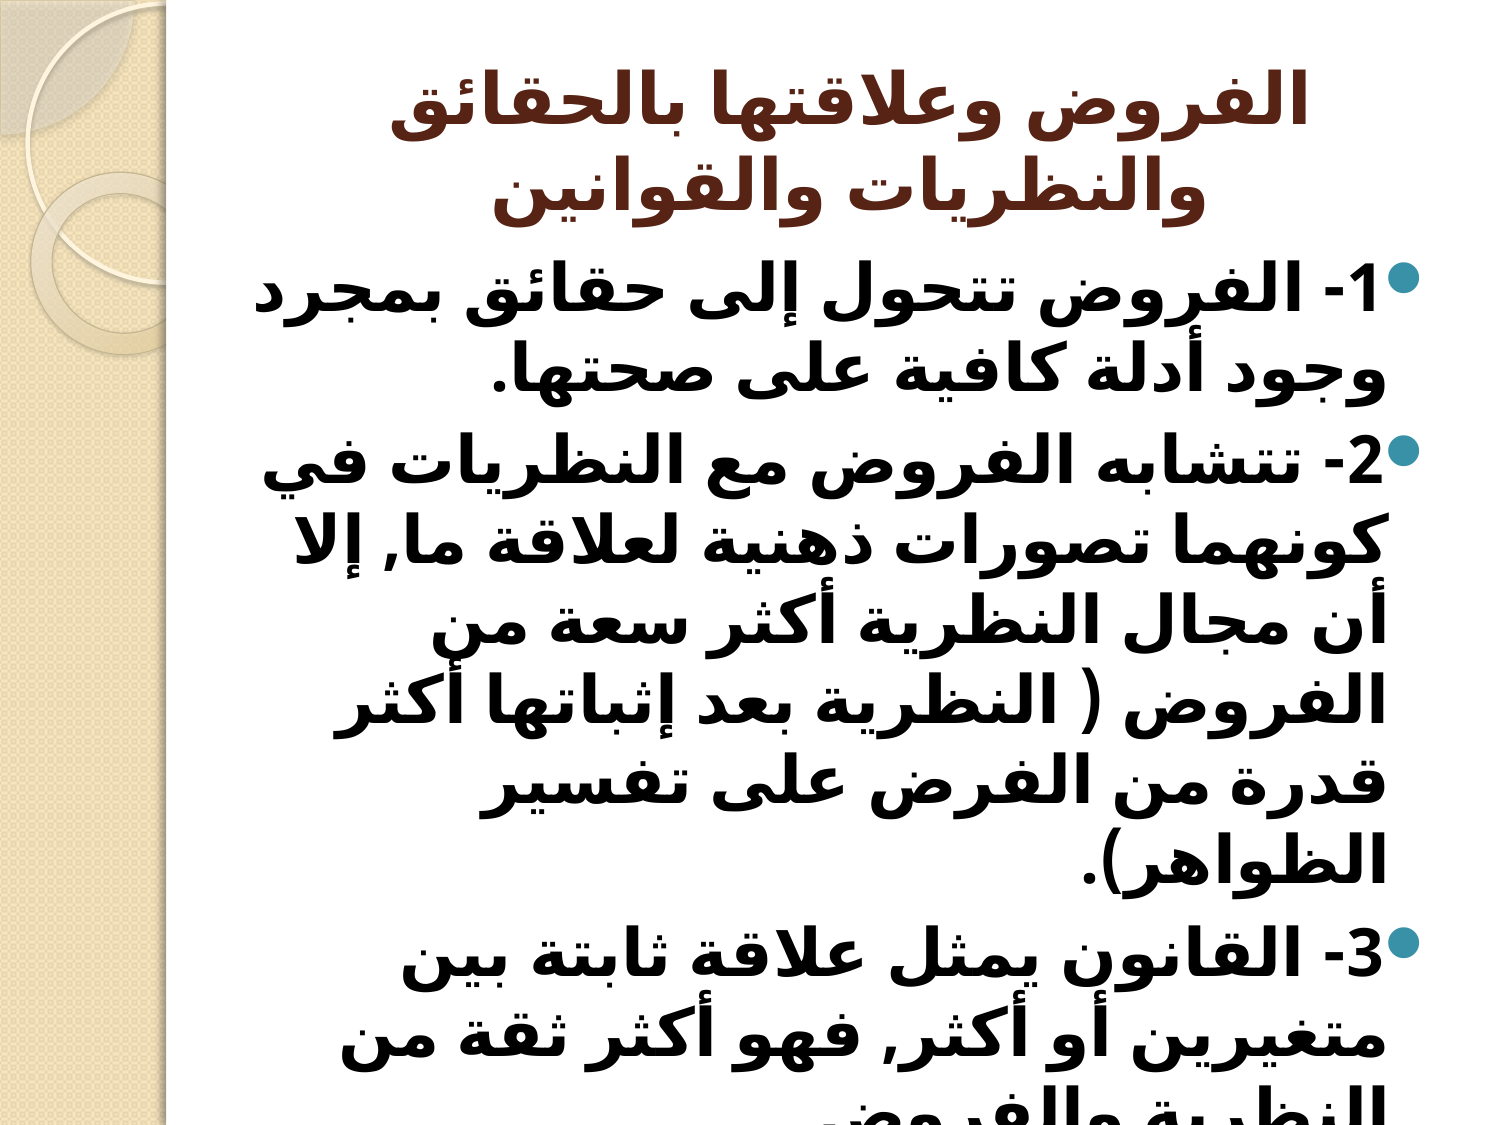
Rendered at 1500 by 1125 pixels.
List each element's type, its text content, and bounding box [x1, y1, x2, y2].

title الفروض وعلاقتها بالحقائق والنظريات والقوانين [235, 45, 1466, 233]
list 1- الفروض تتحول إلى حقائق بمجرد وجود أدلة كافية على صحتها. 2- تتشابه الفروض مع النظريات في كونهما تصورات ذهنية لعلاقة ما, إلا أن مجال النظرية أكثر سعة من الفروض ( النظرية بعد إثباتها أكثر قدرة من الفرض على تفسير الظواهر). 3- القانون يمثل علاقة ثابتة بين متغيرين أو أكثر, فهو أكثر ثقة من النظرية والفروض. [235, 237, 1466, 1025]
